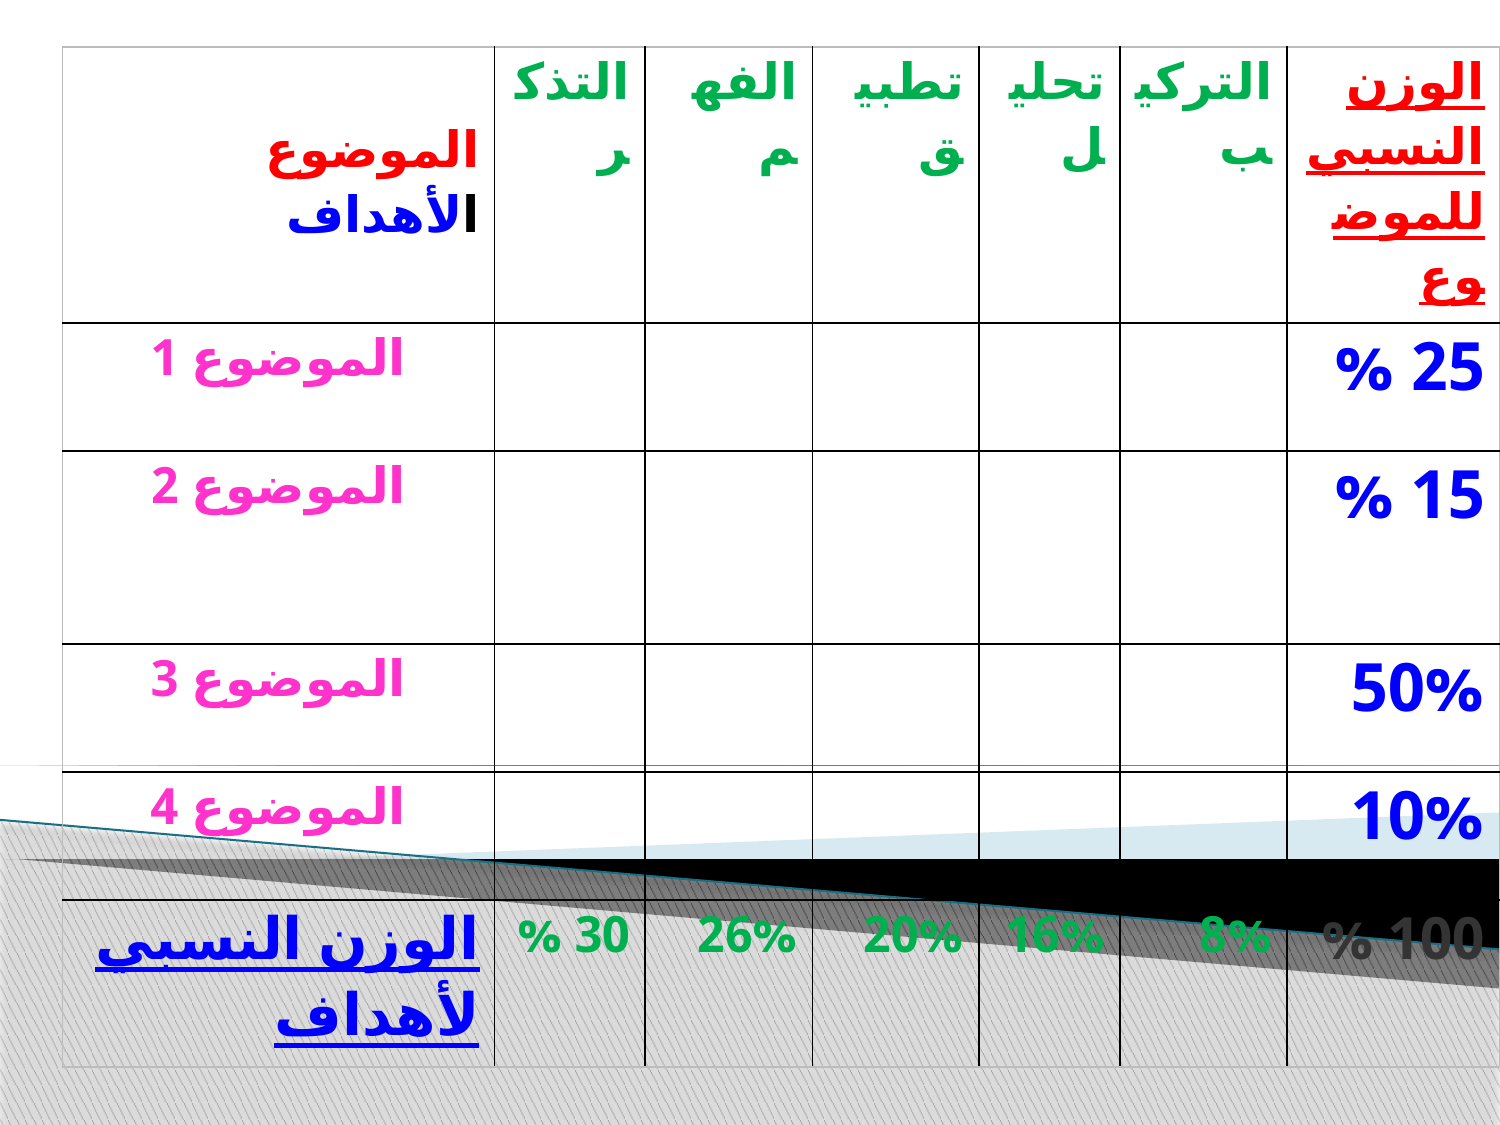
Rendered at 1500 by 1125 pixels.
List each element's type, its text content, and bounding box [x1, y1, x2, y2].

table_cell 10% [1288, 773, 1499, 899]
table_cell 30 % [495, 901, 644, 1066]
table_cell 20% [813, 901, 978, 1066]
table_cell [1121, 645, 1286, 771]
table_header التذكر [495, 48, 644, 322]
table_cell [980, 452, 1119, 643]
table_header تطبيق [813, 48, 978, 322]
table_header الفهم [646, 48, 812, 322]
table_cell 26% [646, 901, 812, 1066]
table_cell 15 % [1288, 452, 1499, 643]
table_cell 100 % [1288, 901, 1499, 1066]
table_header الوزن النسبي للموضوع [1288, 48, 1499, 322]
table_cell [813, 773, 978, 899]
table_cell [1121, 324, 1286, 450]
table_cell [813, 645, 978, 771]
table_cell [495, 452, 644, 643]
table_cell [813, 324, 978, 450]
table_cell 16% [980, 901, 1119, 1066]
table_cell [813, 452, 978, 643]
table_header تحليل [980, 48, 1119, 322]
table_cell [1121, 773, 1286, 899]
picture [5, 859, 62, 864]
table_cell الموضوع 2 [63, 452, 494, 643]
table_cell [980, 645, 1119, 771]
table_header الموضوع الأهداف [63, 48, 494, 322]
table_header التركيب [1121, 48, 1286, 322]
table_cell الموضوع 4 [63, 773, 494, 899]
table_cell [980, 324, 1119, 450]
table_cell 25 % [1288, 324, 1499, 450]
table_cell [646, 452, 812, 643]
table_cell الموضوع 1 [63, 324, 494, 450]
table_cell [1121, 452, 1286, 643]
table_cell [495, 773, 644, 899]
table_cell [495, 645, 644, 771]
table_cell [646, 324, 812, 450]
table_cell الوزن النسبي لأهداف [63, 901, 494, 1066]
table_cell الموضوع 3 [63, 645, 494, 771]
table_cell 50% [1288, 645, 1499, 771]
table_cell [646, 645, 812, 771]
table_cell [495, 324, 644, 450]
table_cell [980, 773, 1119, 899]
table_cell 8% [1121, 901, 1286, 1066]
table_cell [646, 773, 812, 899]
